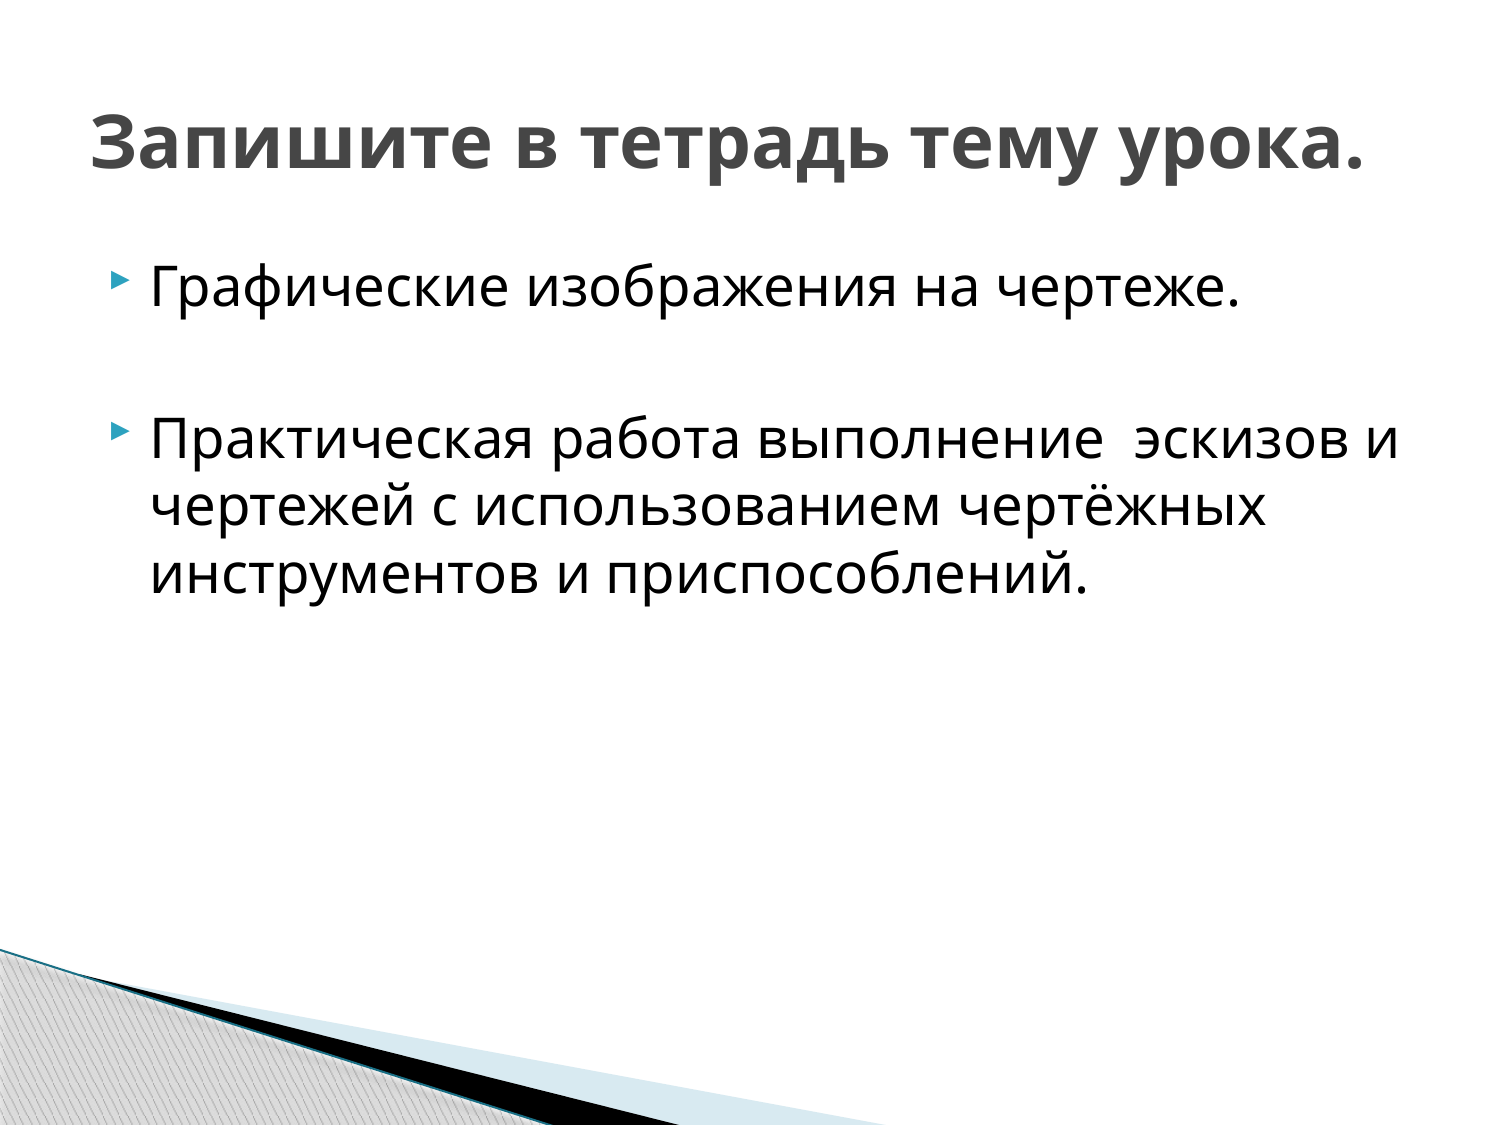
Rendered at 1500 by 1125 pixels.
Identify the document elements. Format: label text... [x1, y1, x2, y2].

title Запишите в тетрадь тему урока. [75, 45, 1425, 233]
list Графические изображения на чертеже. Практическая работа выполнение эскизов и чертежей с использованием чертёжных инструментов и приспособлений. [75, 242, 1425, 986]
